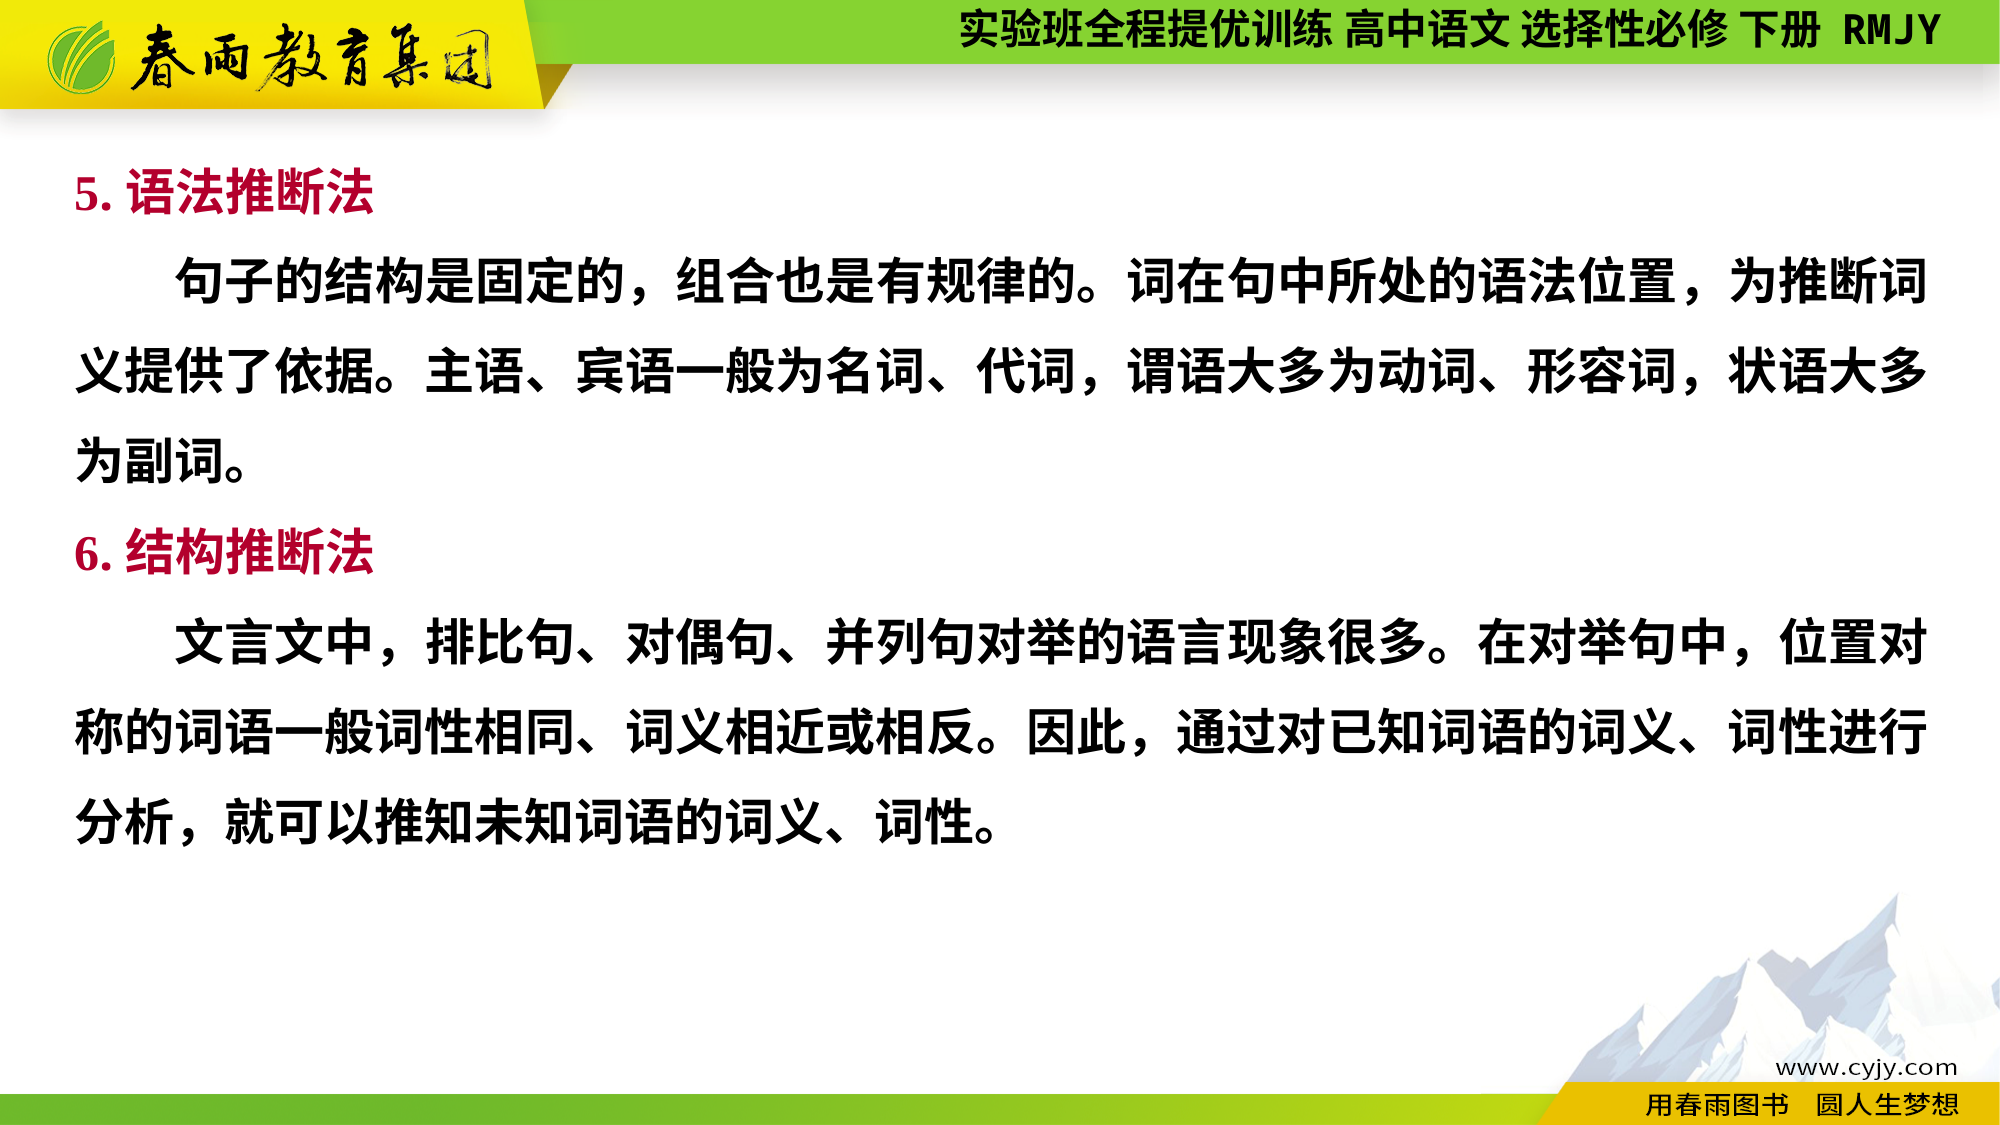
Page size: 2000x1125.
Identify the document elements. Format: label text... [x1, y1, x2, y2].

picture [0, 0, 2000, 1125]
list 5.语法推断法 句子的结构是固定的，组合也是有规律的。词在句中所处的语法位置，为推断词义提供了依据。主语、宾语一般为名词、代词，谓语大多为动词、形容词，状语大多为副词。 6.结构推断法 文言文中，排比句、对偶句、并列句对举的语言现象很多。在对举句中，位置对称的词语一般词性相同、词义相近或相反。因此，通过对已知词语的词义、词性进行分析，就可以推知未知词语的词义、词性。 [59, 122, 1944, 854]
